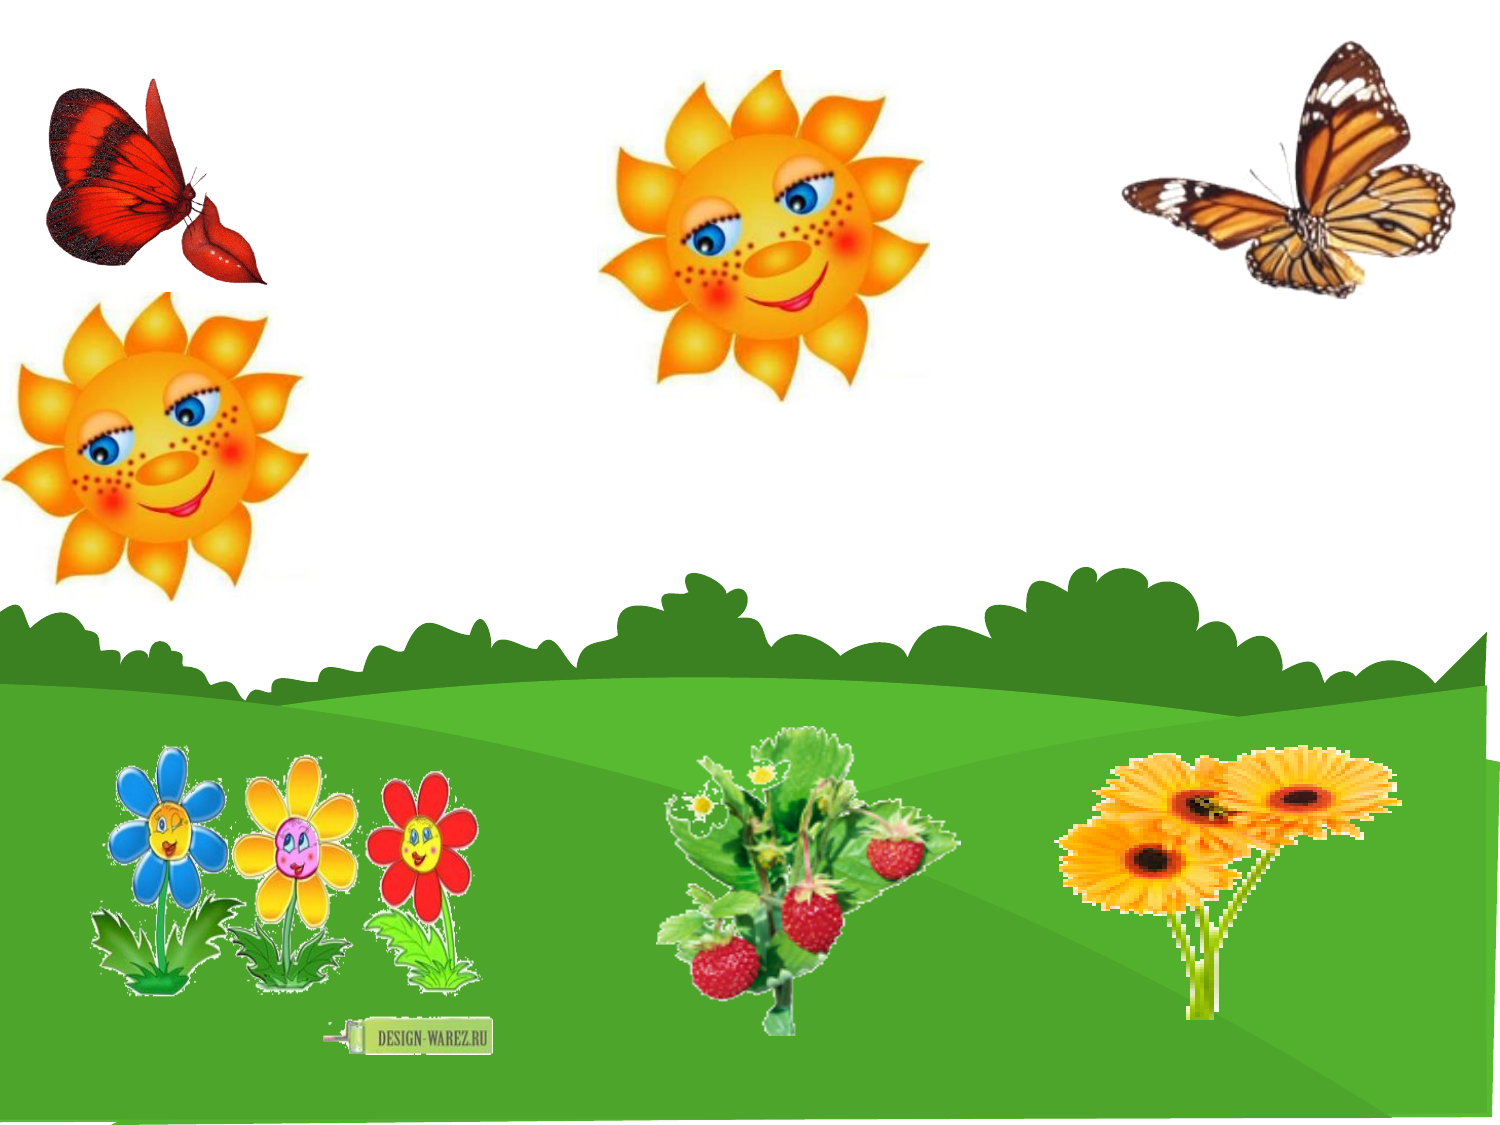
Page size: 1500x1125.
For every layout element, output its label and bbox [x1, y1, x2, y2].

picture [597, 70, 930, 405]
picture [81, 691, 493, 1055]
picture [1113, 34, 1466, 307]
picture [0, 70, 309, 605]
picture [655, 726, 962, 1037]
picture [1030, 702, 1407, 1020]
text_box [0, 0, 1500, 1125]
